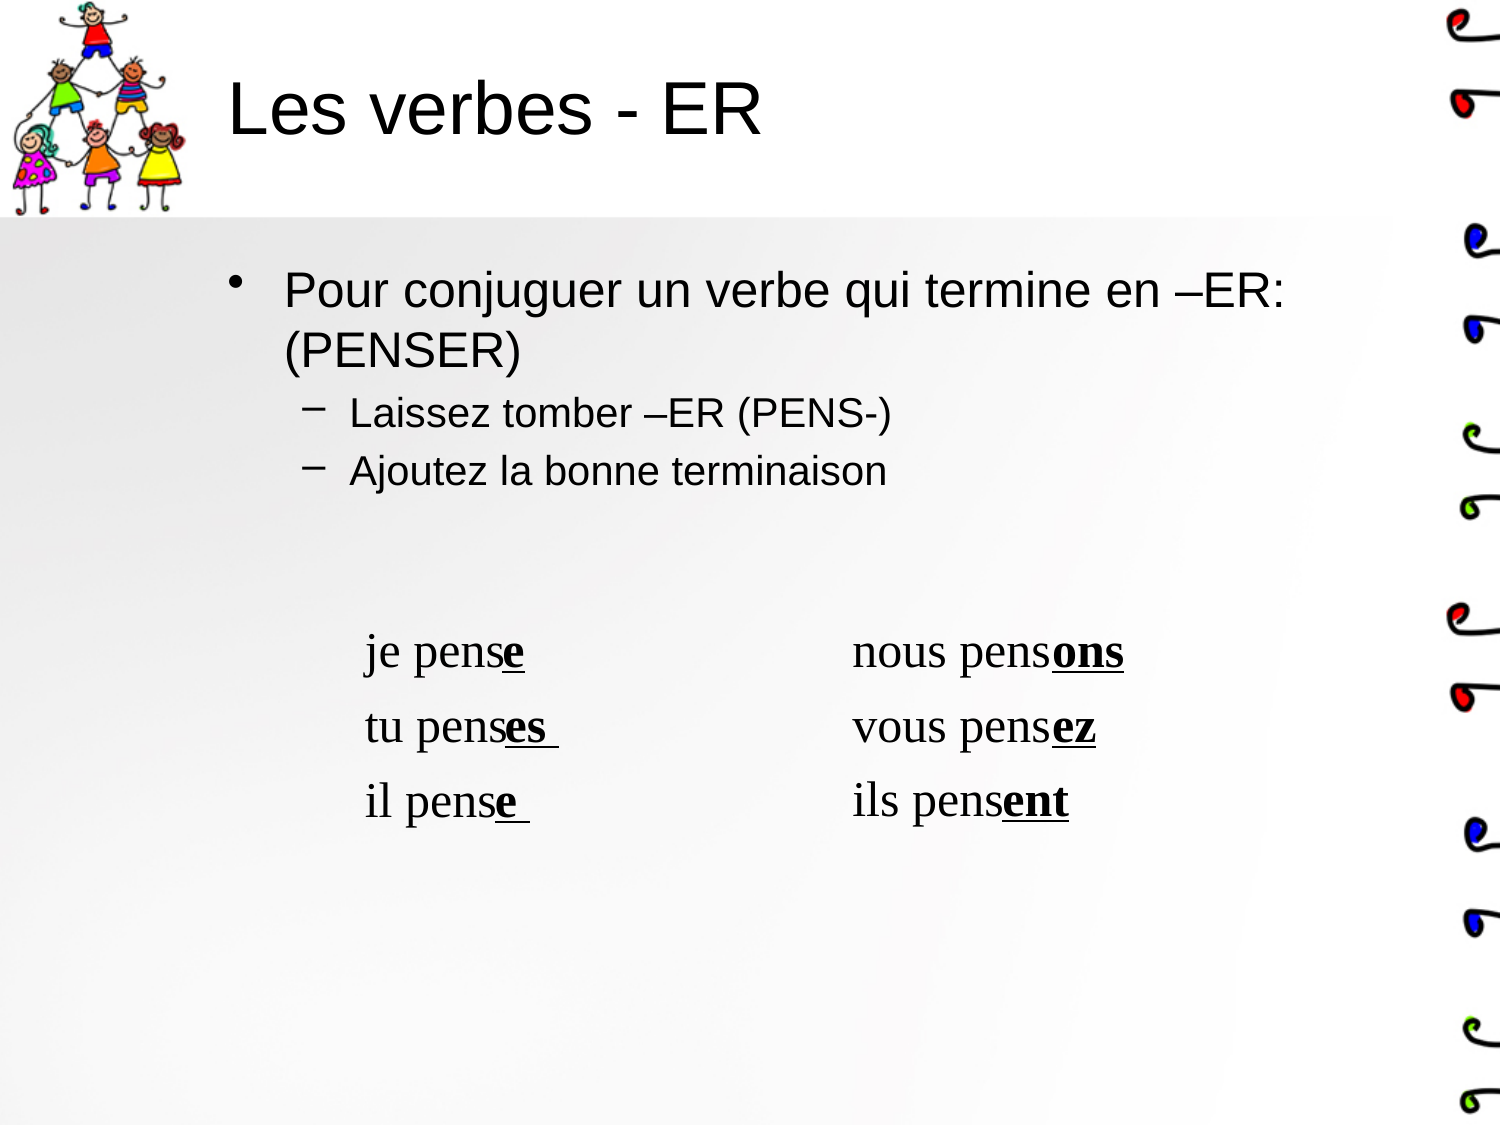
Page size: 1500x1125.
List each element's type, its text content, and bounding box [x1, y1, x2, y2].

text_box ils pens [837, 759, 987, 835]
text_box ons [1037, 610, 1250, 685]
text_box ent [987, 759, 1200, 835]
title Les verbes - ER [212, 16, 1463, 192]
picture [0, 0, 1500, 1125]
text_box e [479, 760, 693, 835]
text_box tu pens [349, 685, 489, 760]
text_box es [489, 685, 703, 760]
list Pour conjuguer un verbe qui termine en –ER: (PENSER) Laissez tomber –ER (PENS-) Ajoutez la bonne terminaison [212, 249, 1388, 926]
text_box e [487, 610, 700, 685]
text_box ez [1037, 685, 1250, 760]
text_box nous pens [837, 610, 1037, 685]
text_box vous pens [837, 685, 1037, 759]
text_box il pens [349, 760, 479, 835]
text_box je pens [349, 610, 487, 685]
